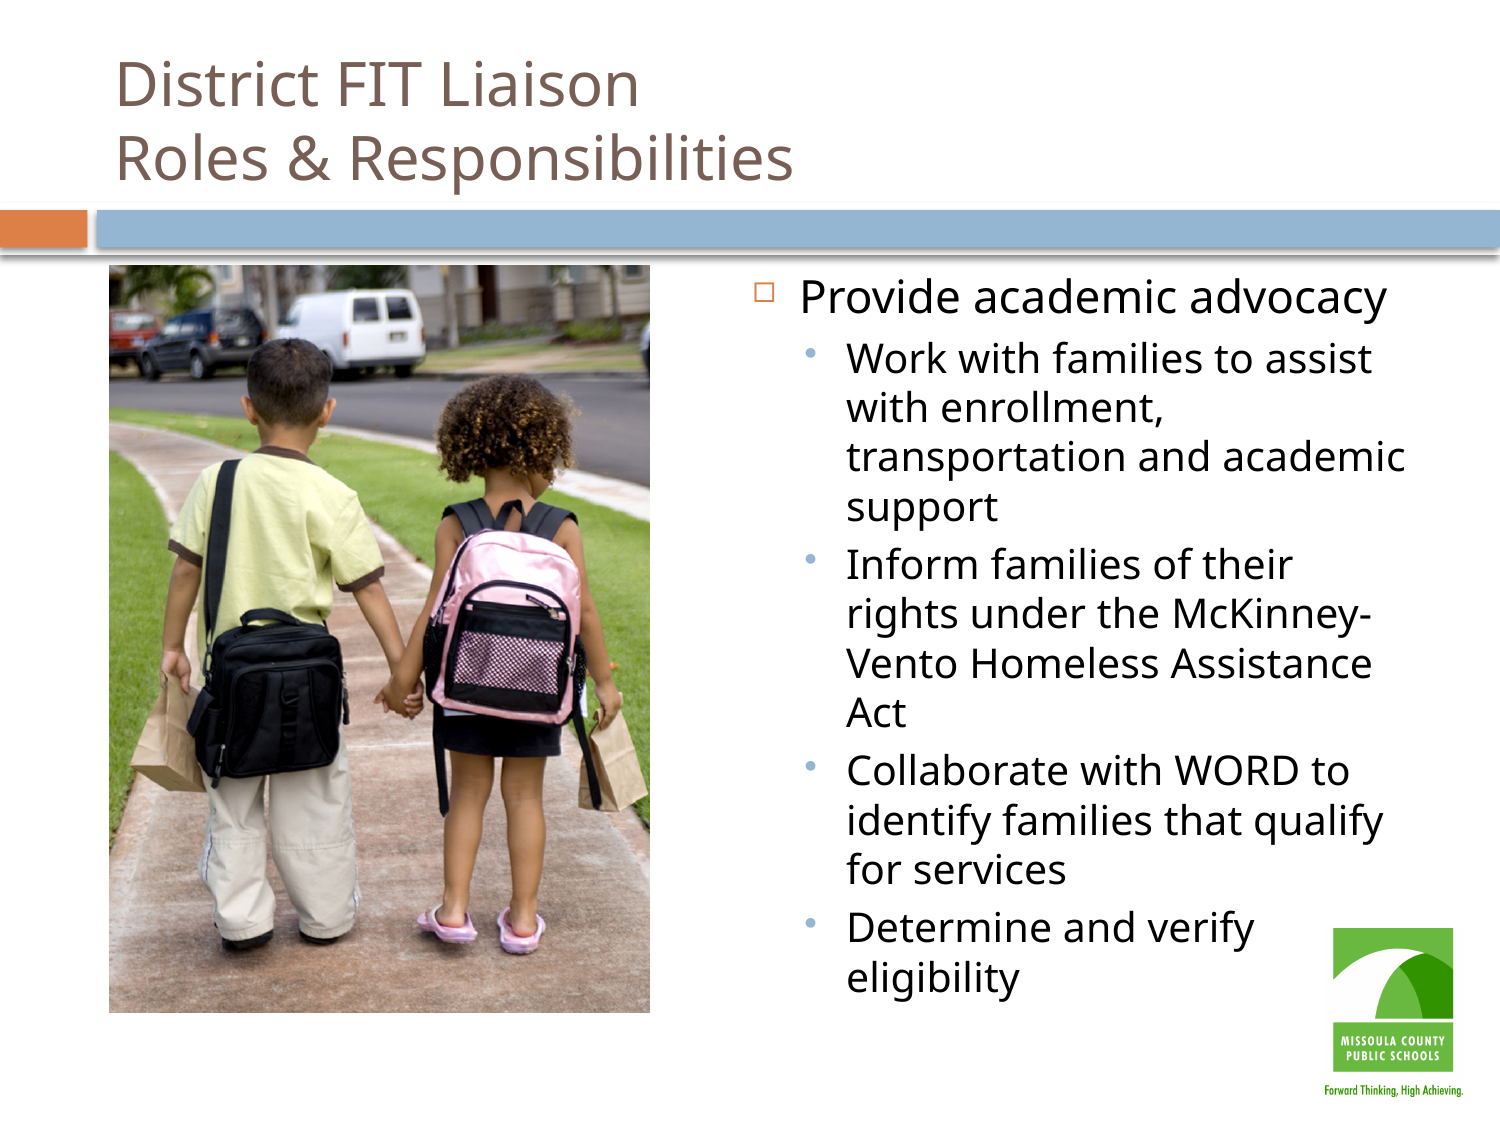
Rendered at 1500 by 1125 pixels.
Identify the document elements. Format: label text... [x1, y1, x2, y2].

picture [1324, 928, 1463, 1097]
picture [109, 265, 651, 1013]
title District FIT Liaison Roles & Responsibilities [99, 37, 1438, 200]
list Provide academic advocacy Work with families to assist with enrollment, transportation and academic support Inform families of their rights under the McKinney-Vento Homeless Assistance Act Collaborate with WORD to identify families that qualify for services Determine and verify eligibility [737, 260, 1433, 1011]
